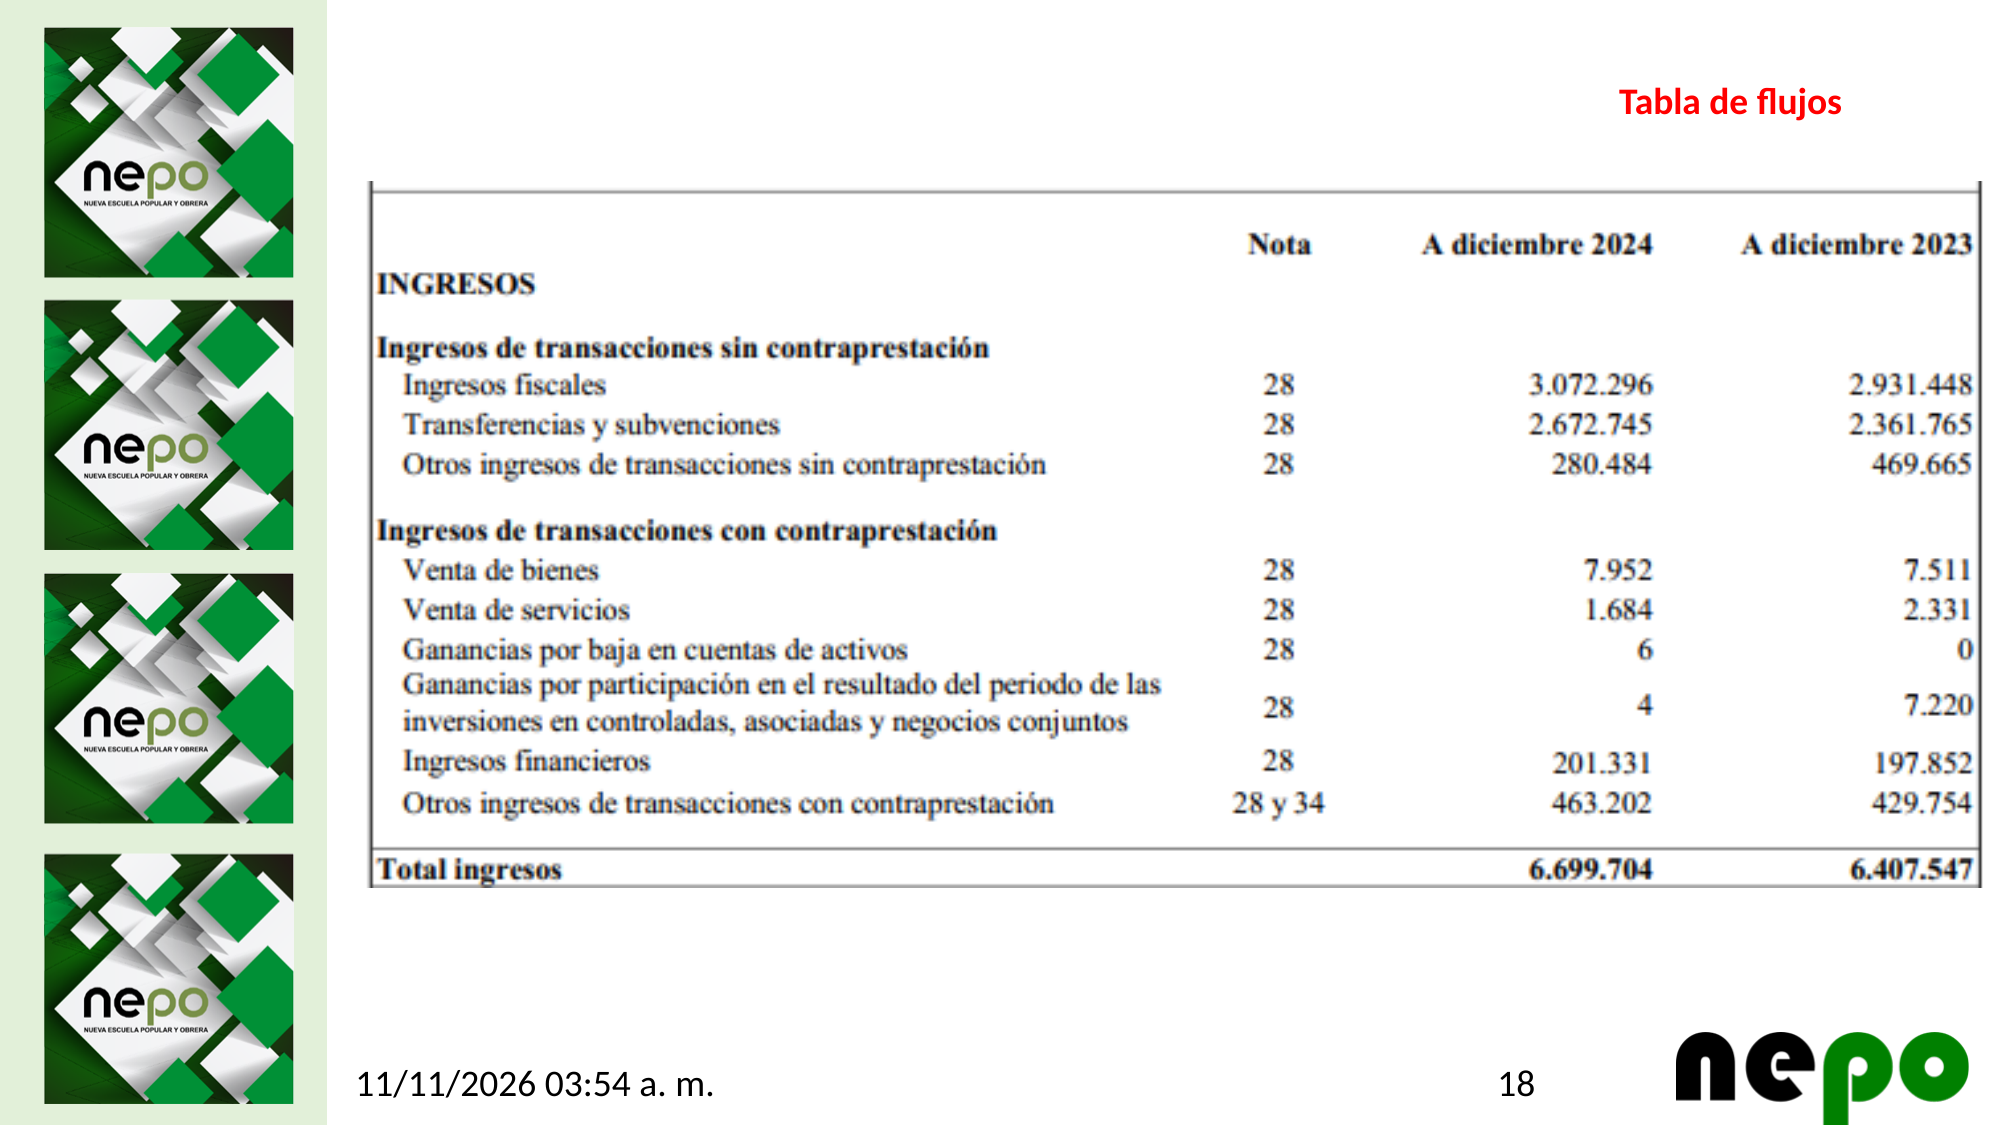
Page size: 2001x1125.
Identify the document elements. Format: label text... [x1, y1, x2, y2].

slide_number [340, 1051, 791, 1111]
slide_number 18 [1482, 1051, 1675, 1111]
picture [0, 0, 327, 1125]
text_box Tabla de flujos [1604, 69, 1858, 130]
picture [363, 181, 1985, 888]
picture [1676, 1032, 1969, 1125]
